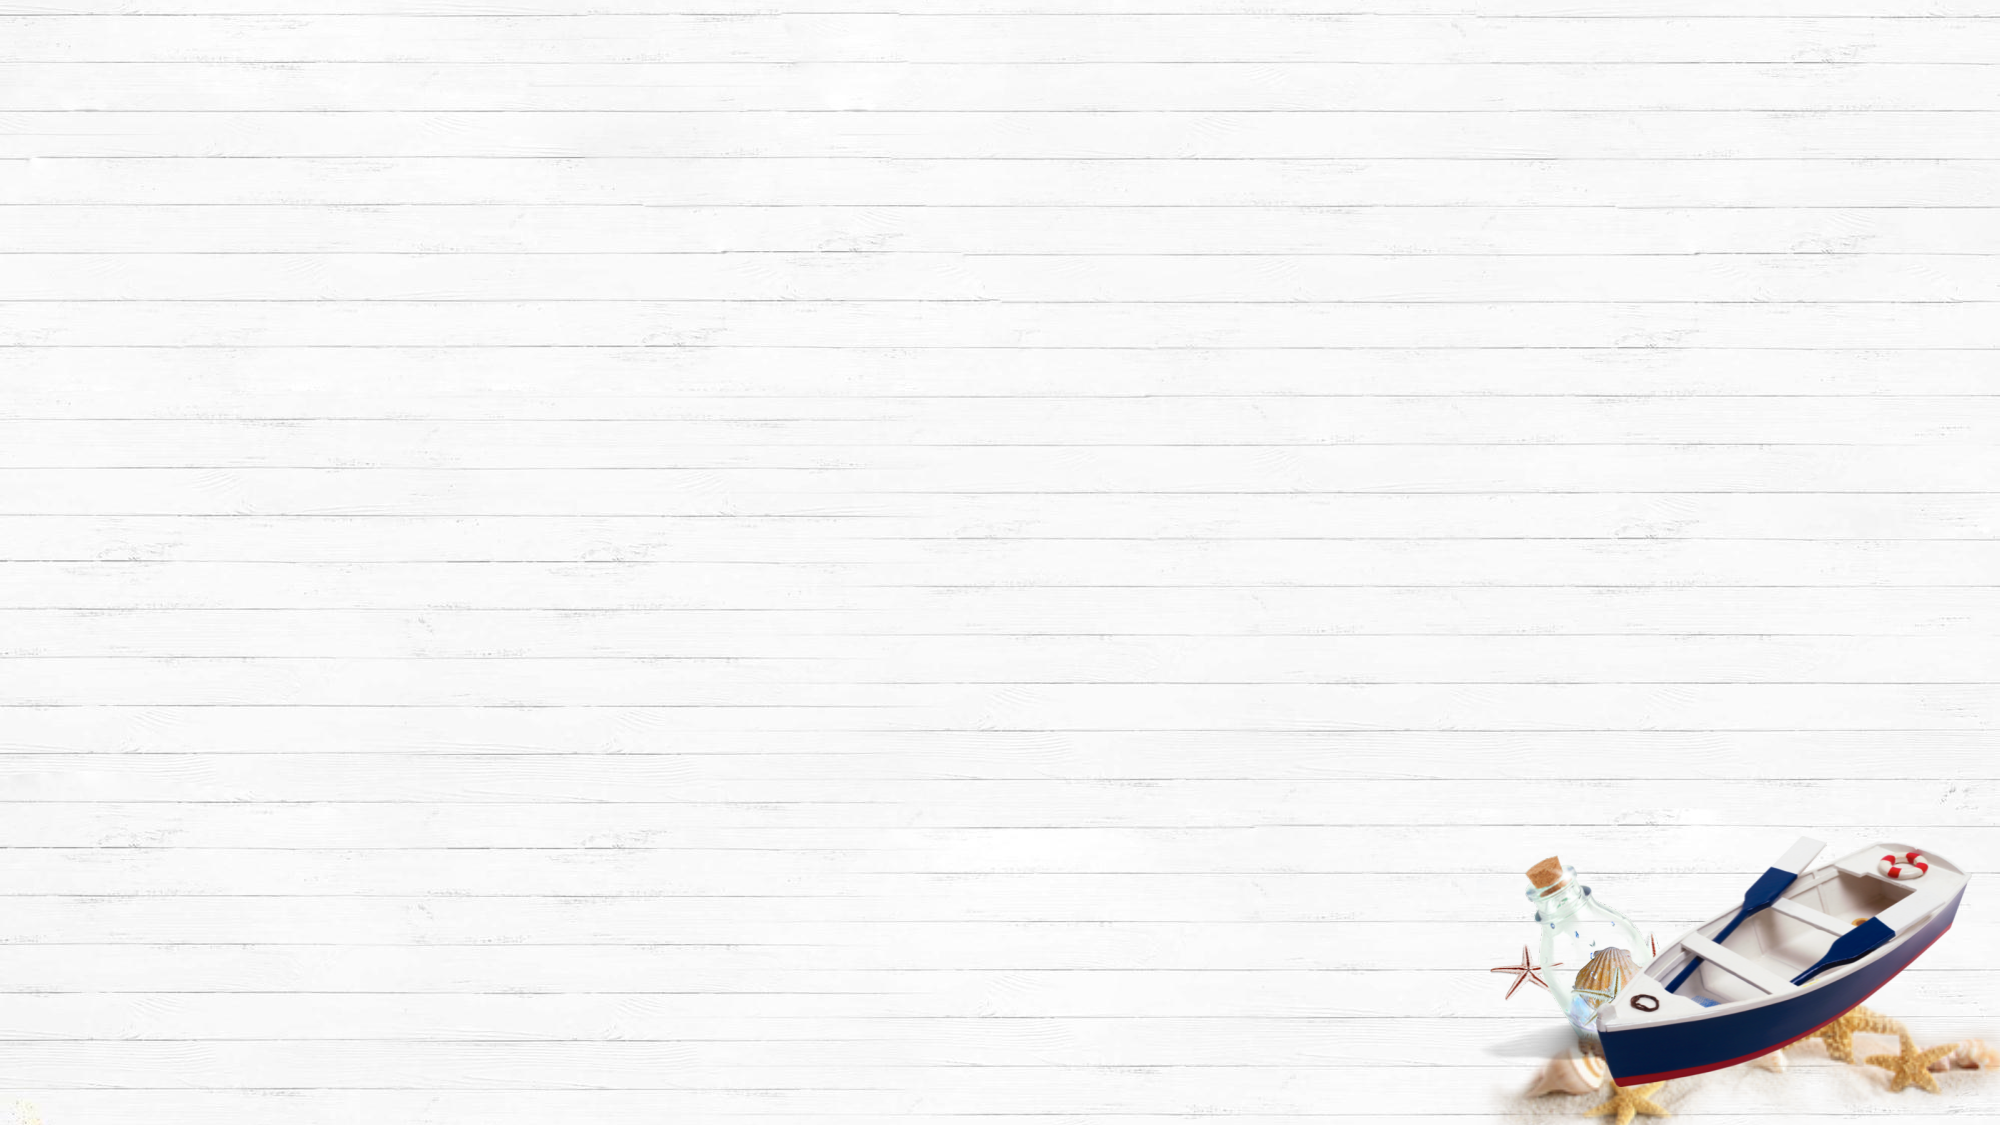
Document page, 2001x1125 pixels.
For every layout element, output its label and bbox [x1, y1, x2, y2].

picture [0, 0, 2000, 1125]
text_box [1435, 823, 2000, 1125]
